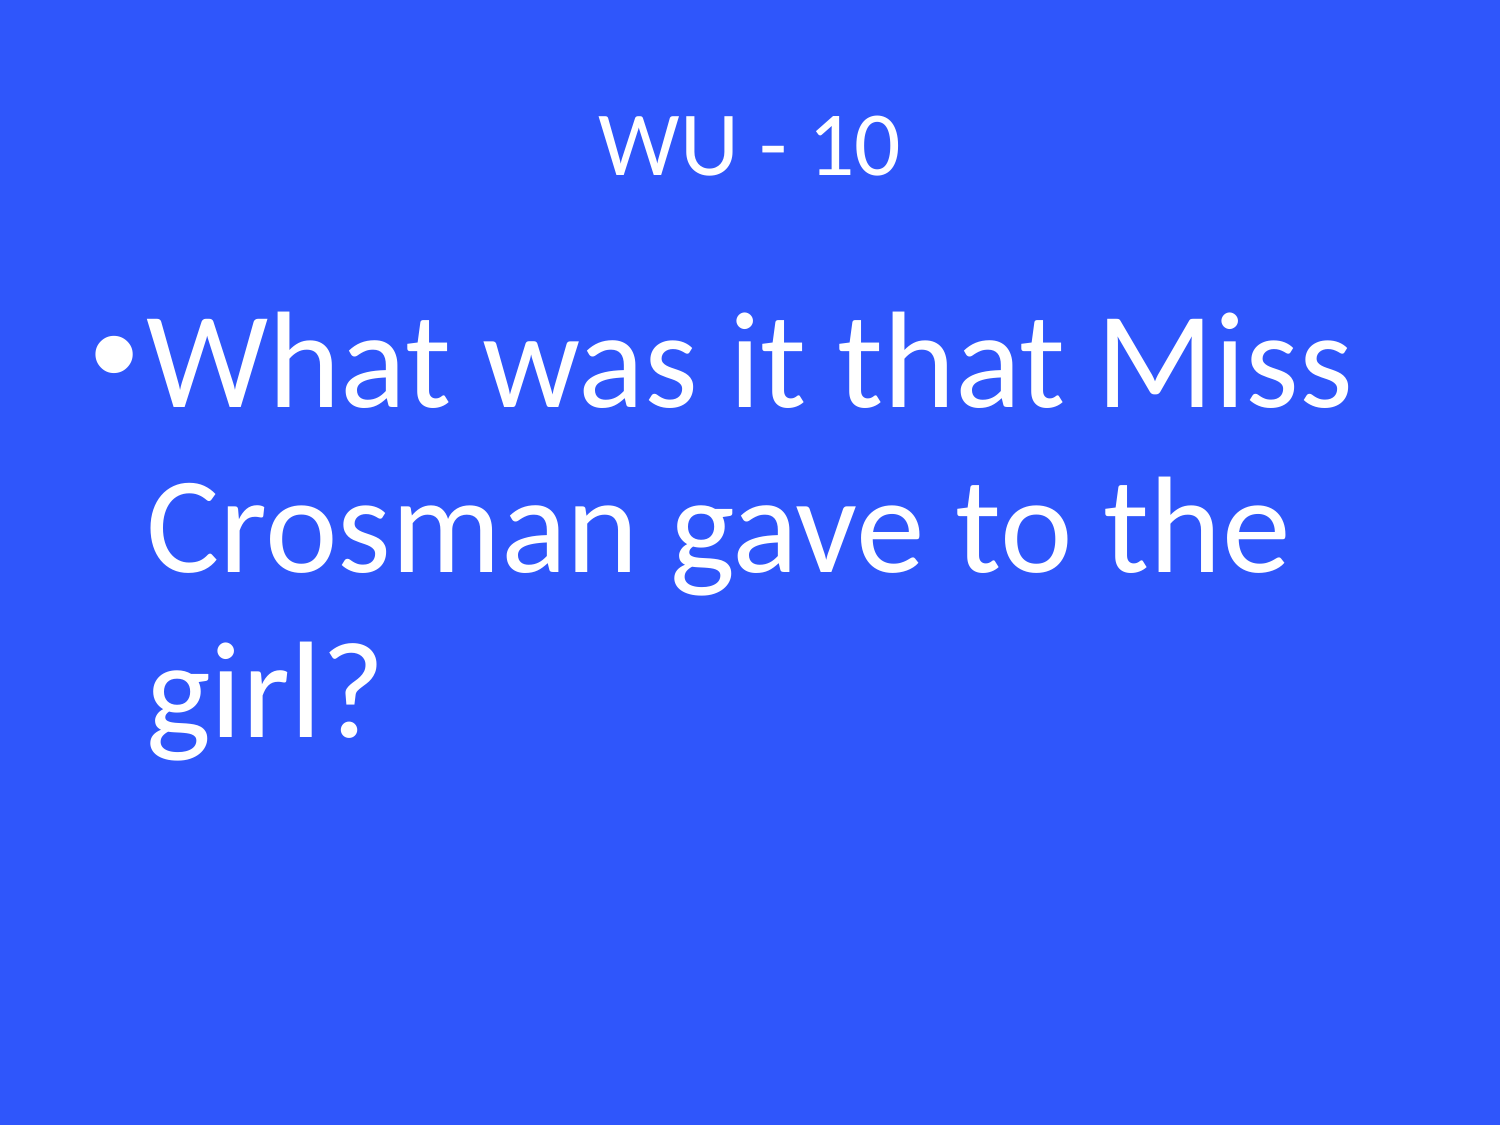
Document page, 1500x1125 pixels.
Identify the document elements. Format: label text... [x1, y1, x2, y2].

title WU - 10 [75, 45, 1425, 233]
list What was it that Miss Crosman gave to the girl? [75, 262, 1425, 1005]
